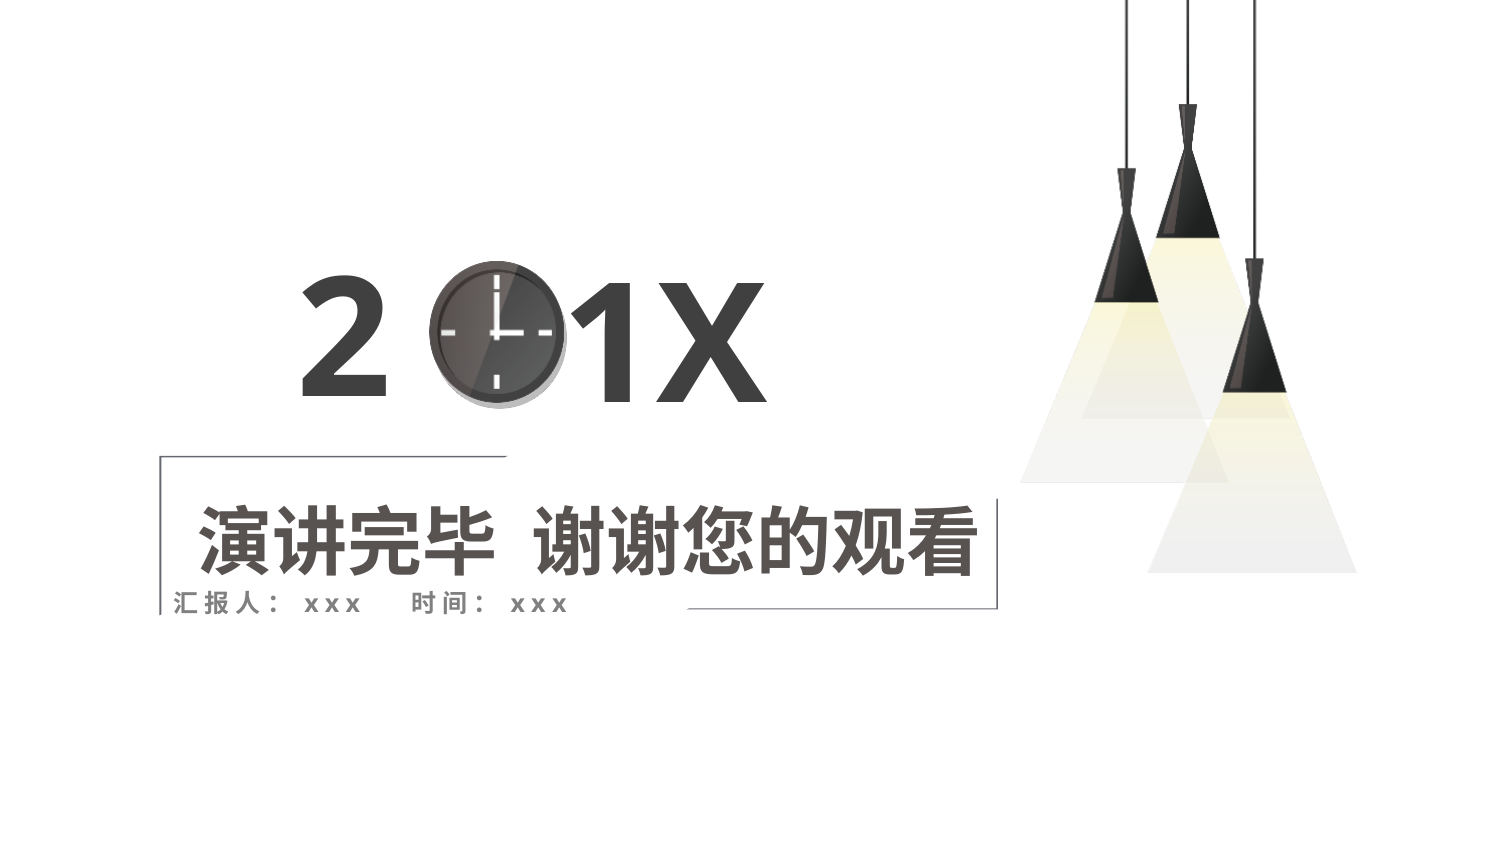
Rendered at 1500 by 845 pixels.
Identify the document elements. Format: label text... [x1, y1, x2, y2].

text_box 1X [546, 188, 783, 443]
text_box 演讲完毕 谢谢您的观看 [182, 468, 997, 592]
text_box [684, 496, 1001, 612]
text_box [157, 453, 510, 617]
text_box 2 [281, 182, 408, 438]
picture [417, 248, 572, 421]
text_box 汇报人：xxx 时间：xxx [158, 574, 582, 626]
picture [1015, 0, 1365, 594]
